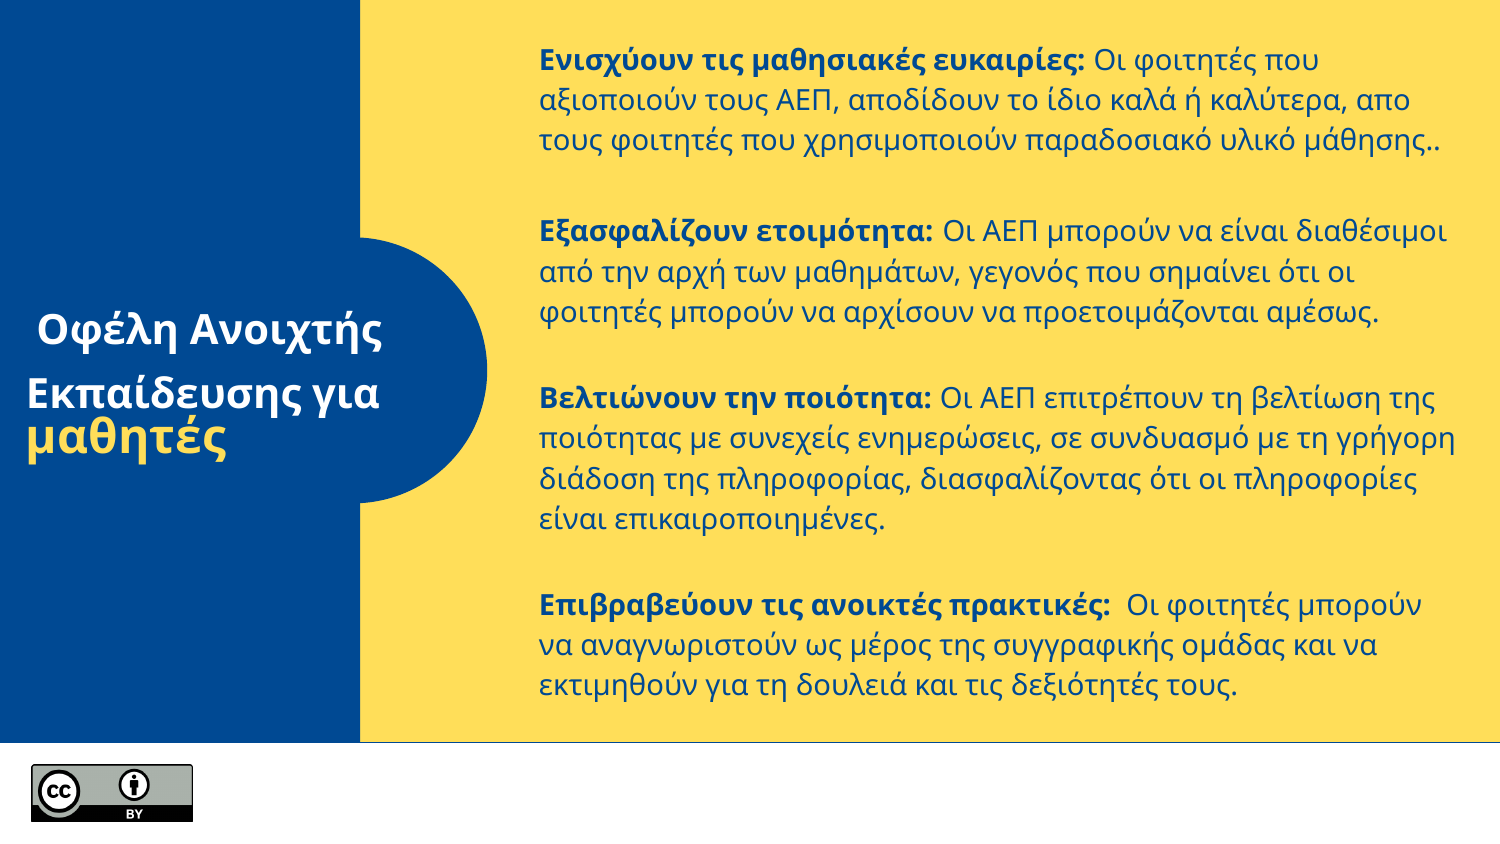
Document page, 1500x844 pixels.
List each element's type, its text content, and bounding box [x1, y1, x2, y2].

picture [31, 764, 193, 822]
text_box Οφέλη Ανοιχτής Εκπαίδευσης για μαθητές [10, 274, 488, 479]
text_box [0, 0, 361, 742]
text_box [274, 479, 431, 504]
text_box [0, 750, 1500, 844]
text_box Ενισχύουν τις μαθησιακές ευκαιρίες: Οι φοιτητές που αξιοποιούν τους ΑΕΠ, αποδίδουν το ίδιο καλά ή καλύτερα, απο τους φοιτητές που χρησιμοποιούν παραδοσιακό υλικό μάθησης.. Εξασφαλίζουν ετοιμότητα: Οι ΑΕΠ μπορούν να είναι διαθέσιμοι από την αρχή των μαθημάτων, γεγονός που σημαίνει ότι οι φοιτητές μπορούν να αρχίσουν να προετοιμάζονται αμέσως. Βελτιώνουν την ποιότητα: Οι ΑΕΠ επιτρέπουν τη βελτίωση της ποιότητας με συνεχείς ενημερώσεις, σε συνδυασμό με τη γρήγορη διάδοση της πληροφορίας, διασφαλίζοντας ότι οι πληροφορίες είναι επικαιροποιημένες. Επιβραβεύουν τις ανοικτές πρακτικές: Οι φοιτητές μπορούν να αναγνωριστούν ως μέρος της συγγραφικής ομάδας και να εκτιμηθούν για τη δουλειά και τις δεξιότητές τους. [523, 20, 1473, 717]
text_box [259, 237, 446, 274]
